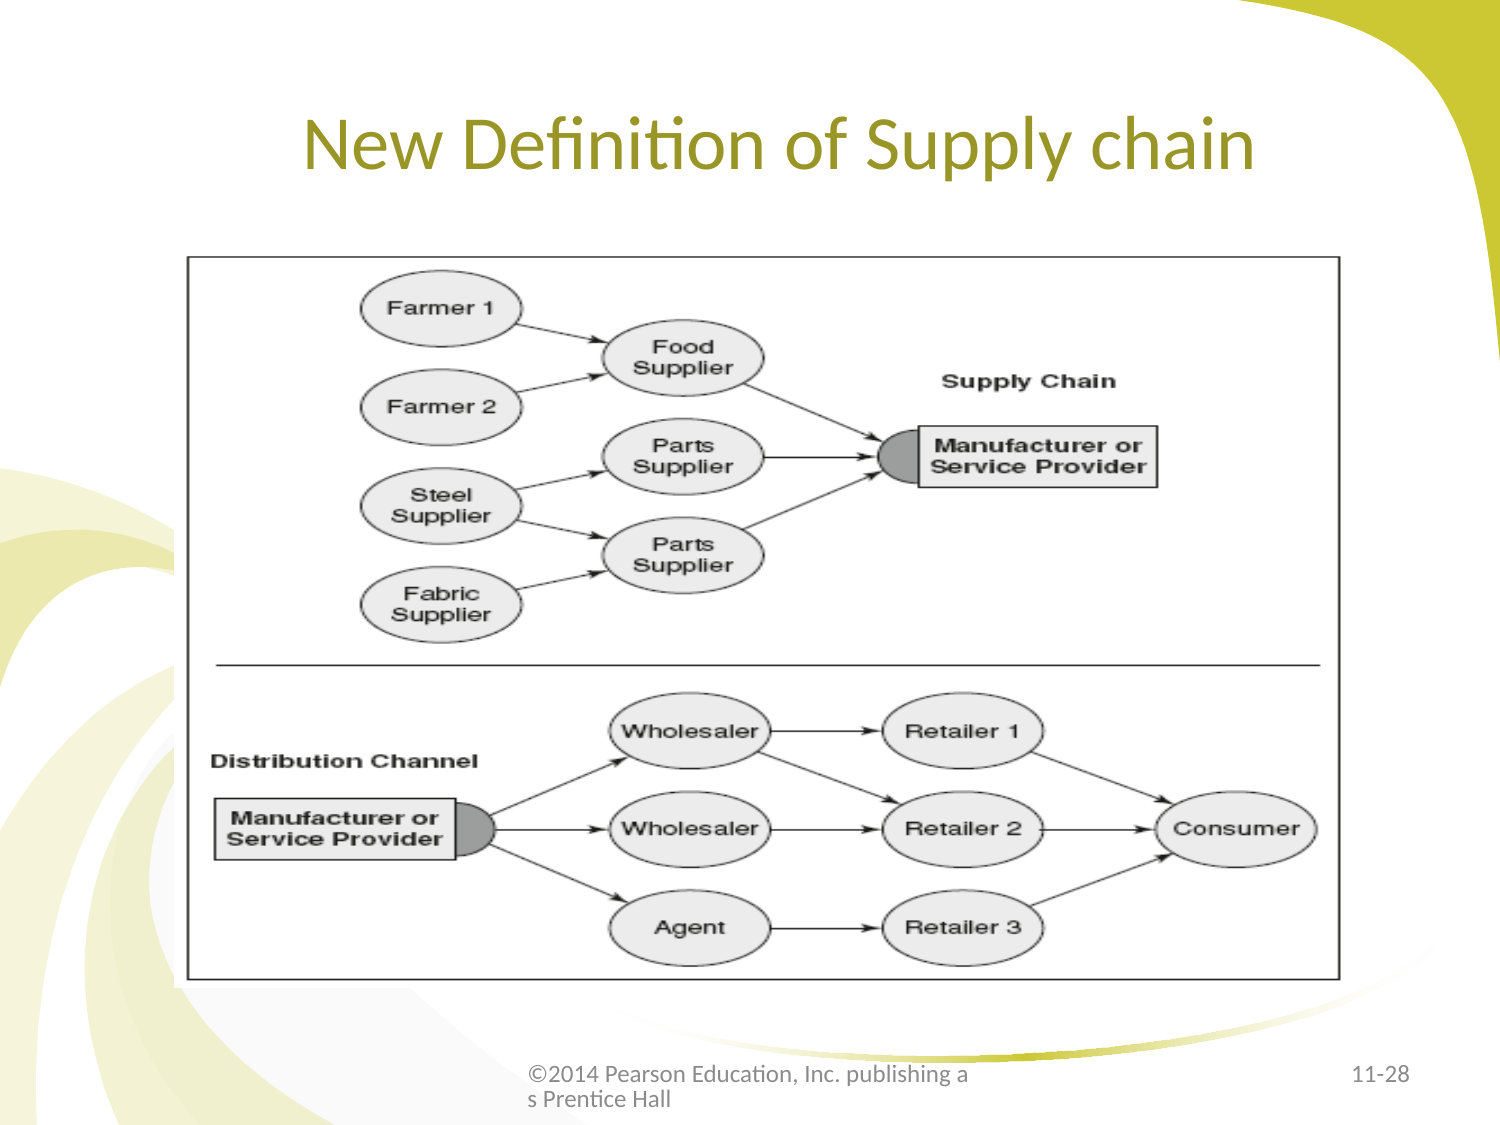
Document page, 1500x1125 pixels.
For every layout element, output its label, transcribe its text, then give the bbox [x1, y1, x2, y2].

picture [174, 249, 1351, 988]
title New Definition of Supply chain [287, 45, 1300, 233]
slide_number 11-28 [1074, 1042, 1425, 1103]
footer ©2014 Pearson Education, Inc. publishing as Prentice Hall [512, 1042, 988, 1103]
